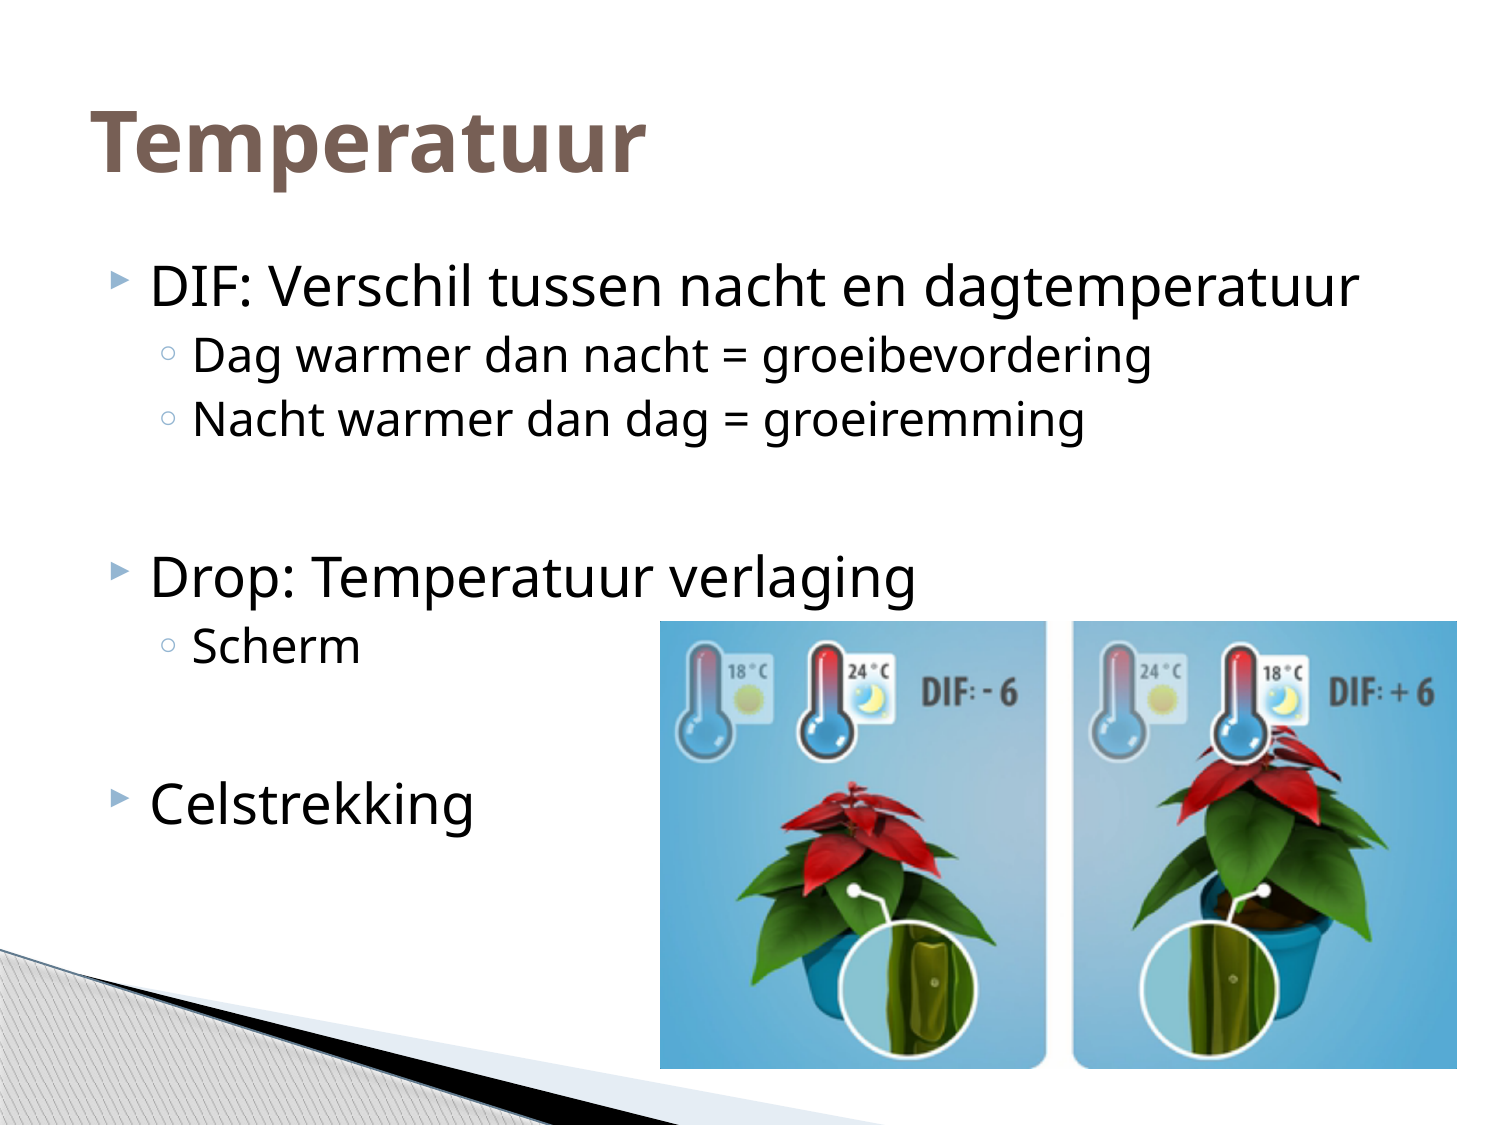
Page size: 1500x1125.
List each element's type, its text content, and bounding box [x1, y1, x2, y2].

list DIF: Verschil tussen nacht en dagtemperatuur Dag warmer dan nacht = groeibevordering Nacht warmer dan dag = groeiremming Drop: Temperatuur verlaging Scherm Celstrekking [75, 243, 1425, 986]
title Temperatuur [75, 45, 1425, 233]
picture [660, 621, 1457, 1069]
